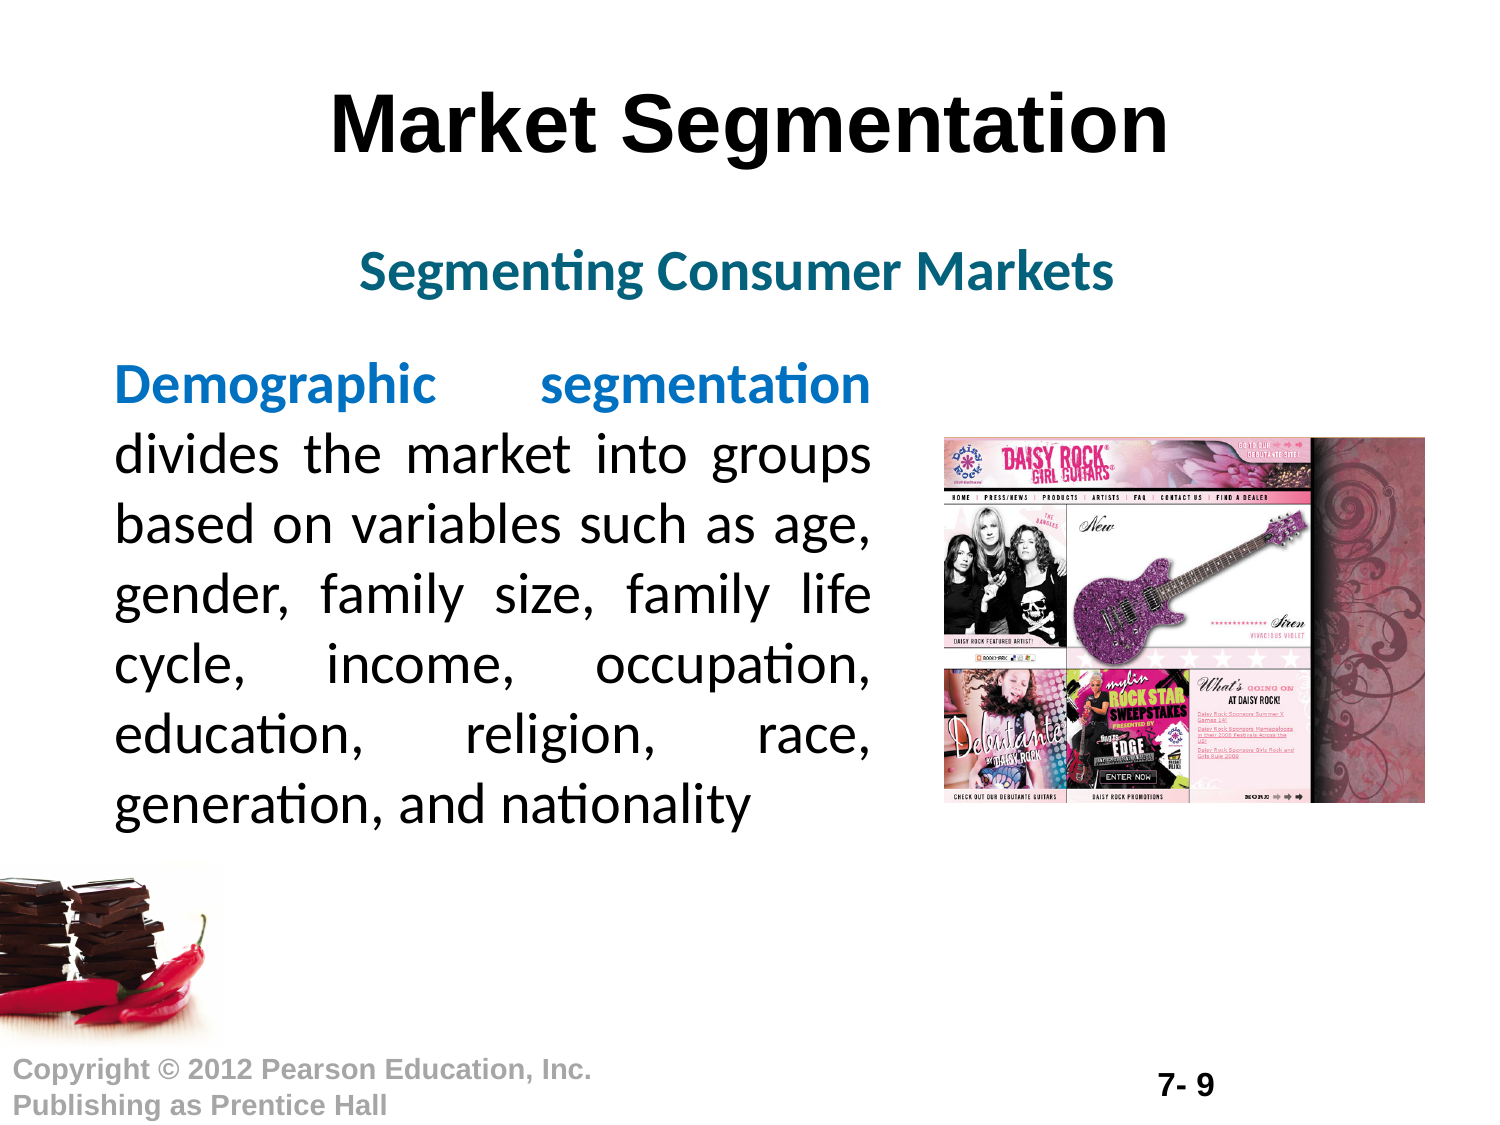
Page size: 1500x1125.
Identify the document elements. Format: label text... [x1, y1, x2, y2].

title Market Segmentation [112, 37, 1388, 226]
list Segmenting Consumer Markets [149, 224, 1326, 288]
picture [0, 862, 225, 1050]
picture [944, 437, 1426, 803]
list Demographic segmentation divides the market into groups based on variables such as age, gender, family size, family life cycle, income, occupation, education, religion, race, generation, and nationality [99, 337, 888, 863]
